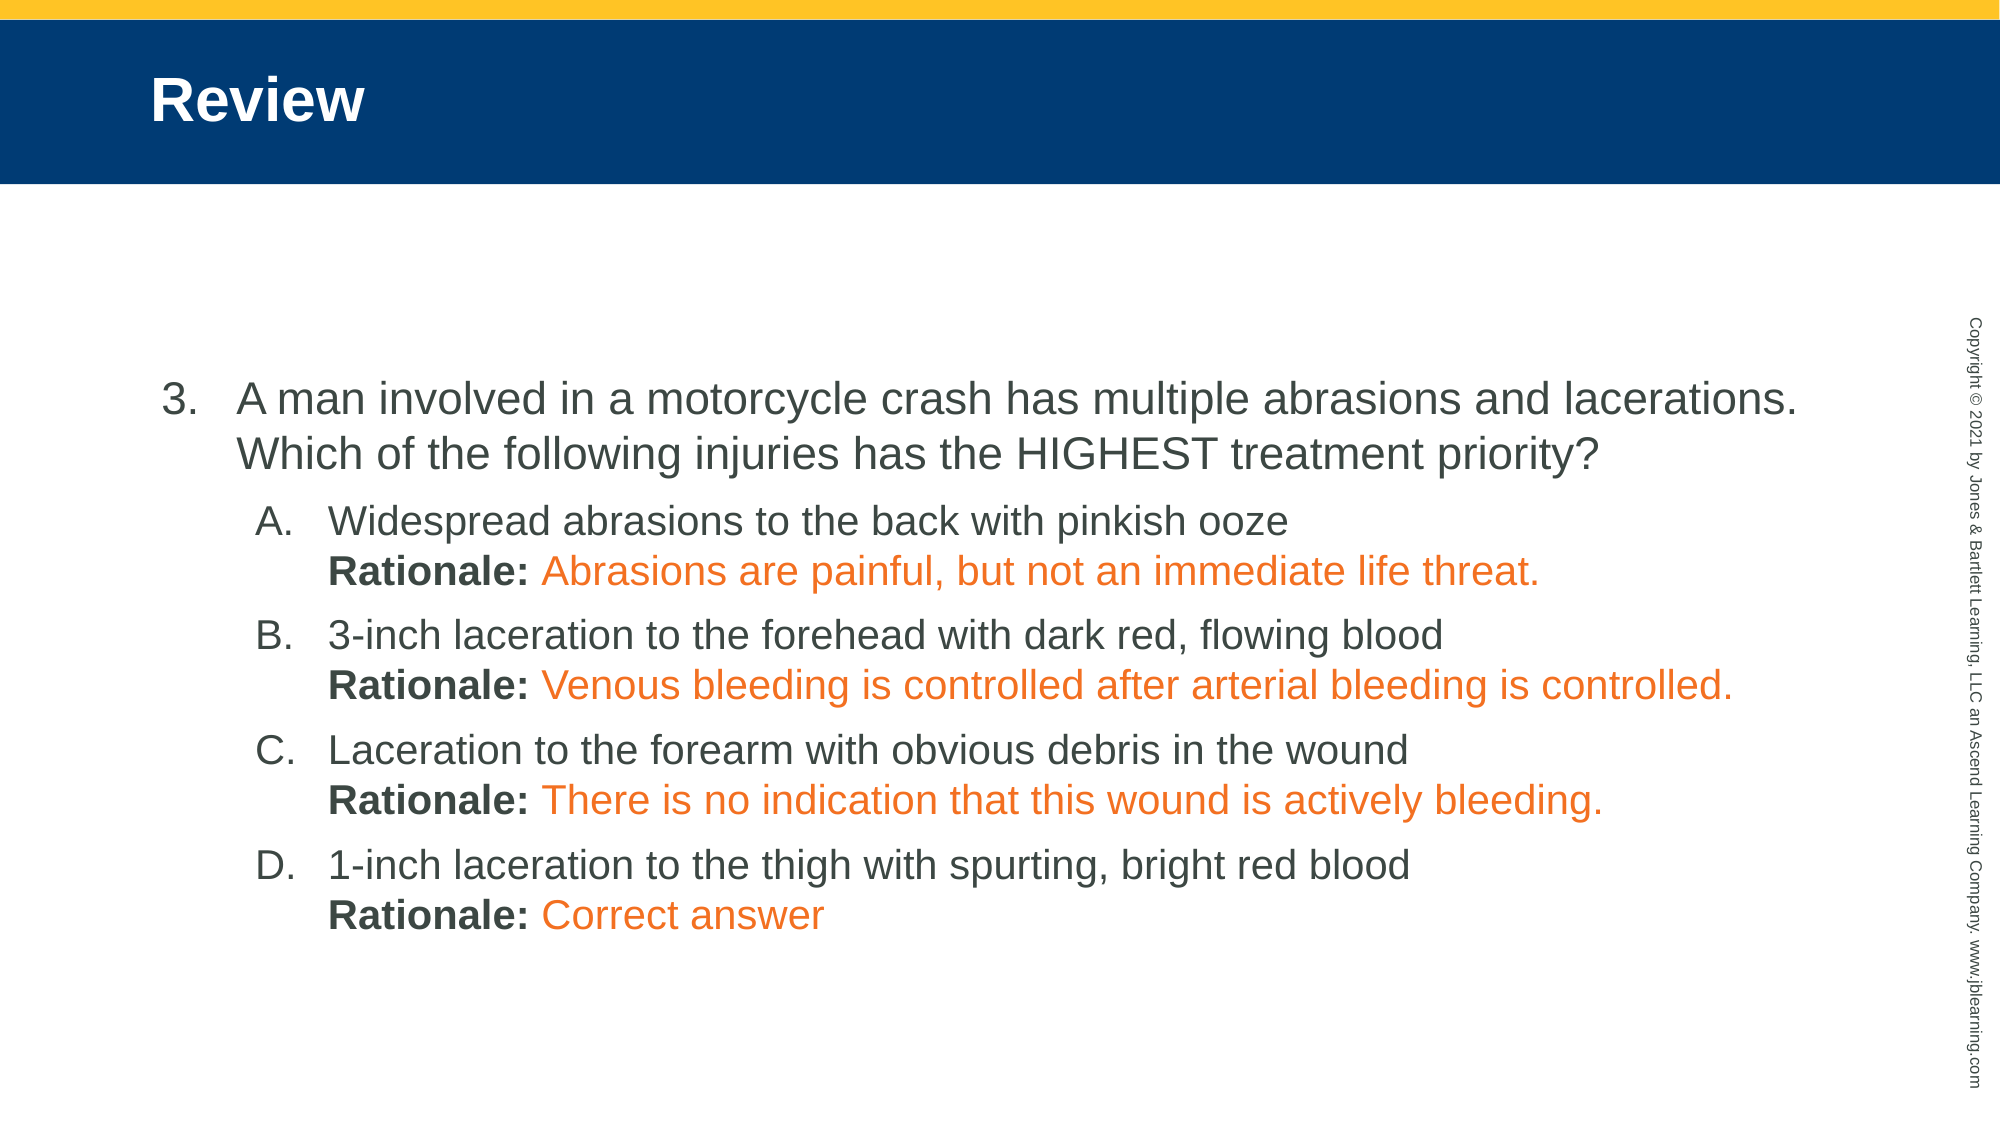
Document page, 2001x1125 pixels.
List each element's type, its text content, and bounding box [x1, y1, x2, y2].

list A man involved in a motorcycle crash has multiple abrasions and lacerations. Which of the following injuries has the HIGHEST treatment priority? Widespread abrasions to the back with pinkish ooze Rationale: Abrasions are painful, but not an immediate life threat. 3-inch laceration to the forehead with dark red, flowing blood Rationale: Venous bleeding is controlled after arterial bleeding is controlled. Laceration to the forearm with obvious debris in the wound Rationale: There is no indication that this wound is actively bleeding. 1-inch laceration to the thigh with spurting, bright red blood Rationale: Correct answer [146, 361, 1859, 1016]
title Review [0, 19, 2000, 185]
